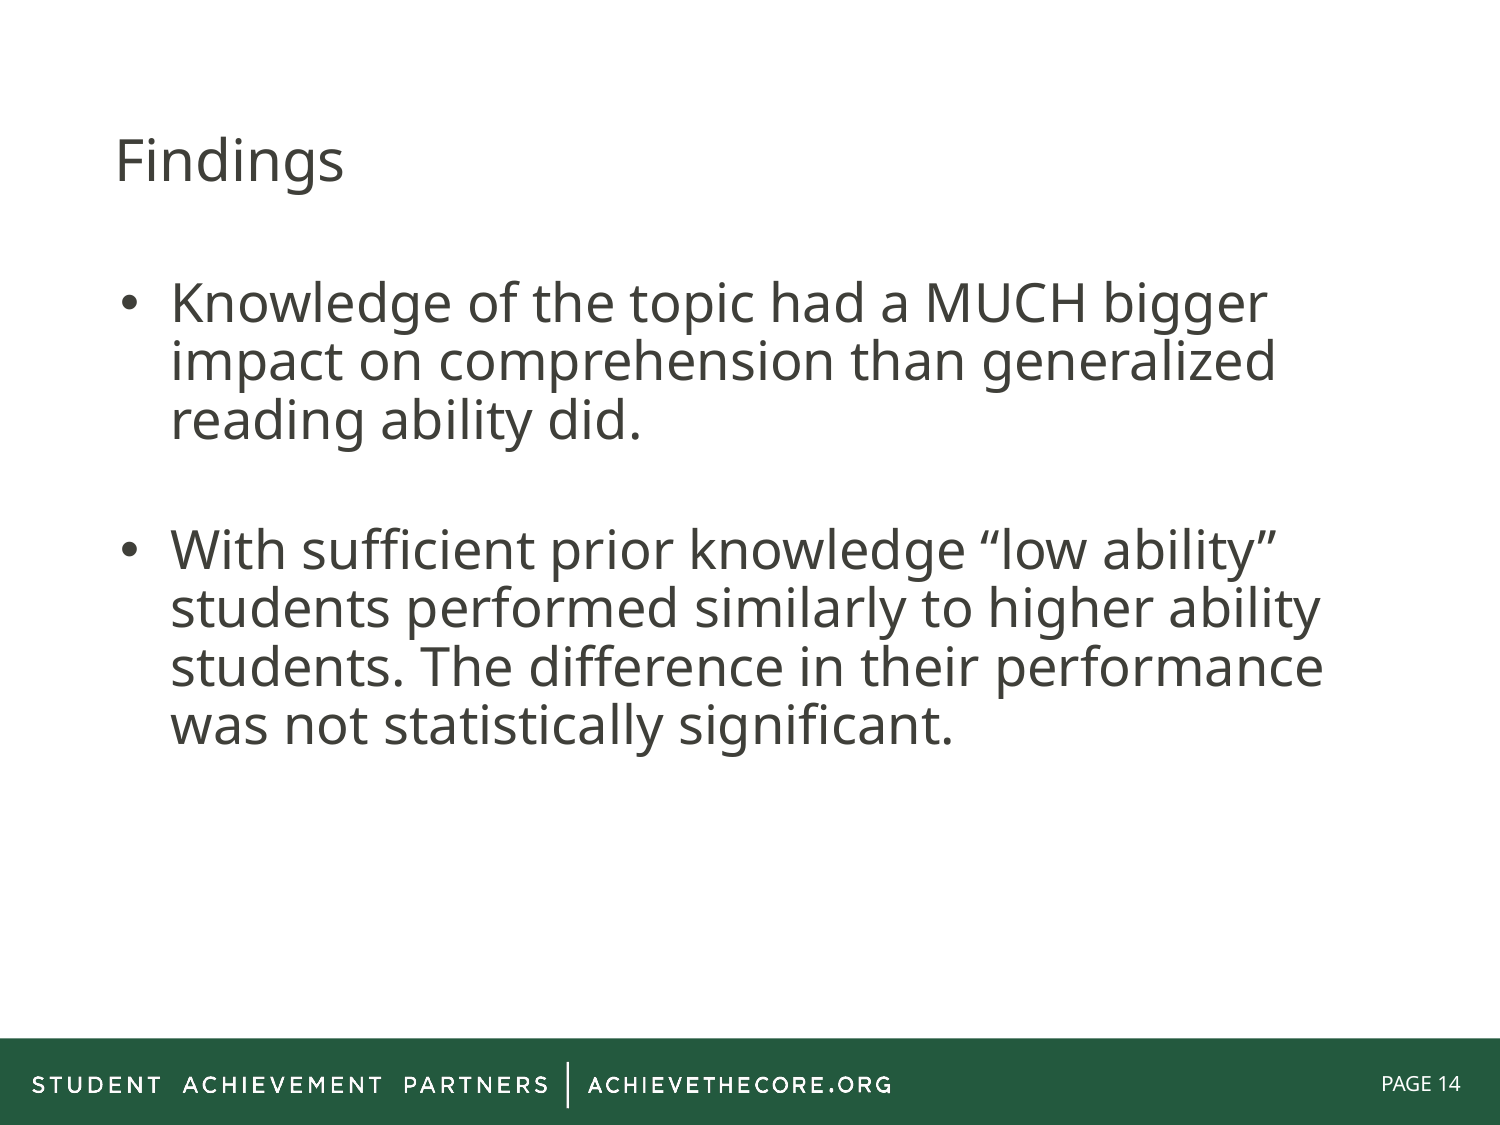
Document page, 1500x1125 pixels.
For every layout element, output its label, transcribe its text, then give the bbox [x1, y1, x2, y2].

picture [12, 1055, 911, 1112]
title Findings [99, 83, 1450, 233]
list Knowledge of the topic had a MUCH bigger impact on comprehension than generalized reading ability did. With sufficient prior knowledge “low ability” students performed similarly to higher ability students. The difference in their performance was not statistically significant. [99, 267, 1401, 1011]
